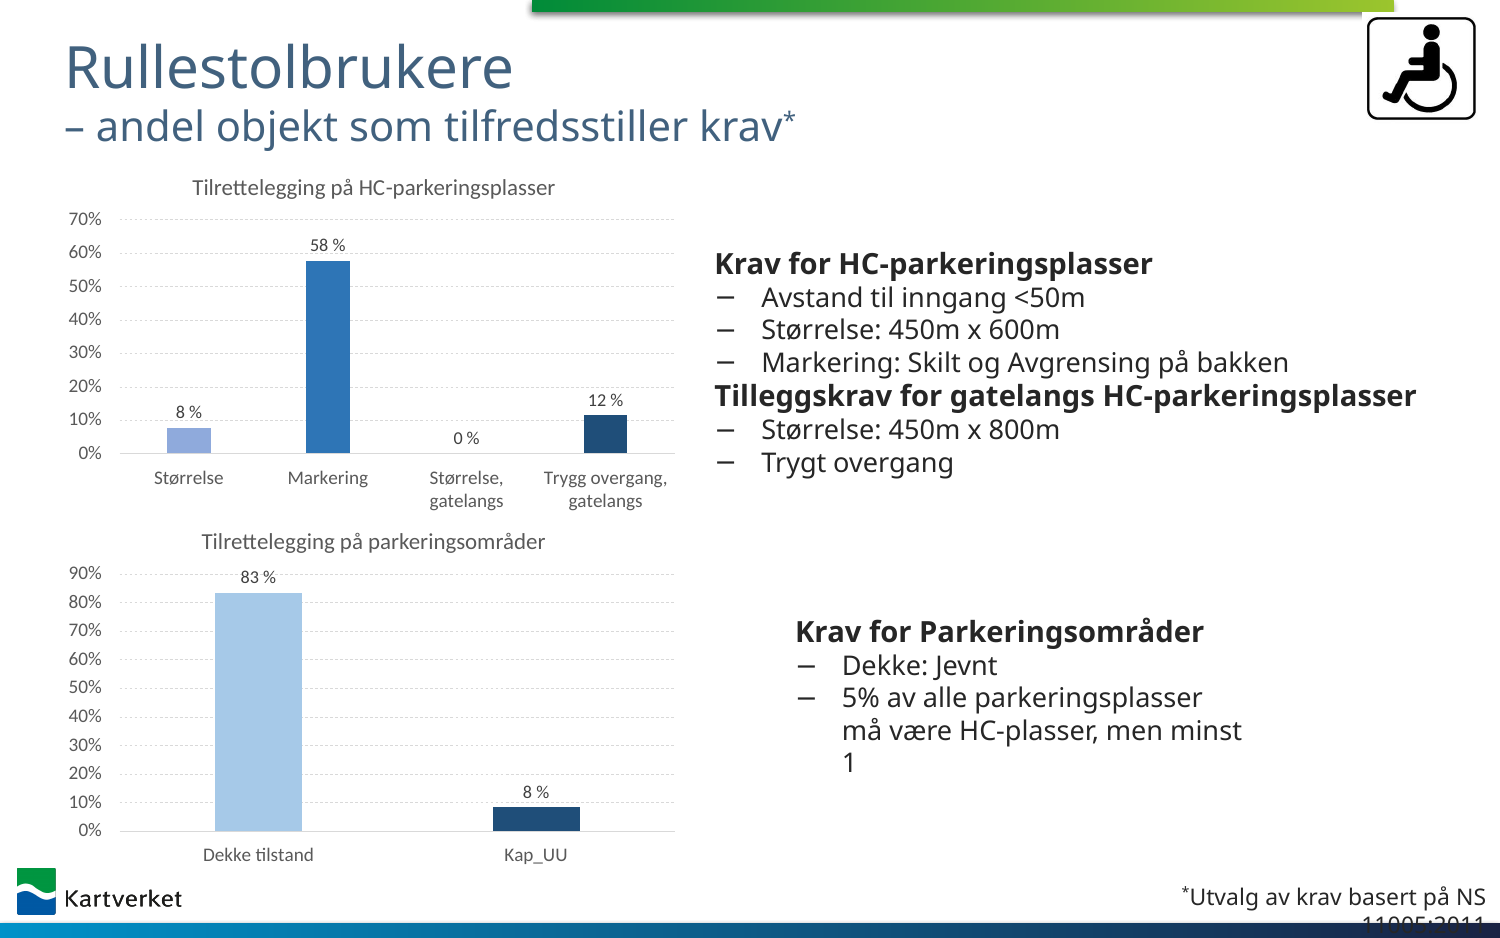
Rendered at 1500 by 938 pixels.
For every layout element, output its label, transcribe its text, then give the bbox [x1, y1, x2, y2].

picture [62, 166, 686, 519]
picture [1362, 12, 1481, 126]
text_box *Utvalg av krav basert på NS 11005:2011 [1068, 873, 1500, 938]
picture [62, 520, 686, 874]
text_box Krav for Parkeringsområder Dekke: Jevnt 5% av alle parkeringsplasser må være HC-plasser, men minst 1 [780, 605, 1261, 786]
text_box Krav for HC-parkeringsplasser Avstand til inngang <50m Størrelse: 450m x 600m Markering: Skilt og Avgrensing på bakken Tilleggskrav for gatelangs HC-parkeringsplasser Størrelse: 450m x 800m Trygt overgang [699, 237, 1433, 485]
text_box Rullestolbrukere – andel objekt som tilfredsstiller krav* [49, 25, 1431, 158]
